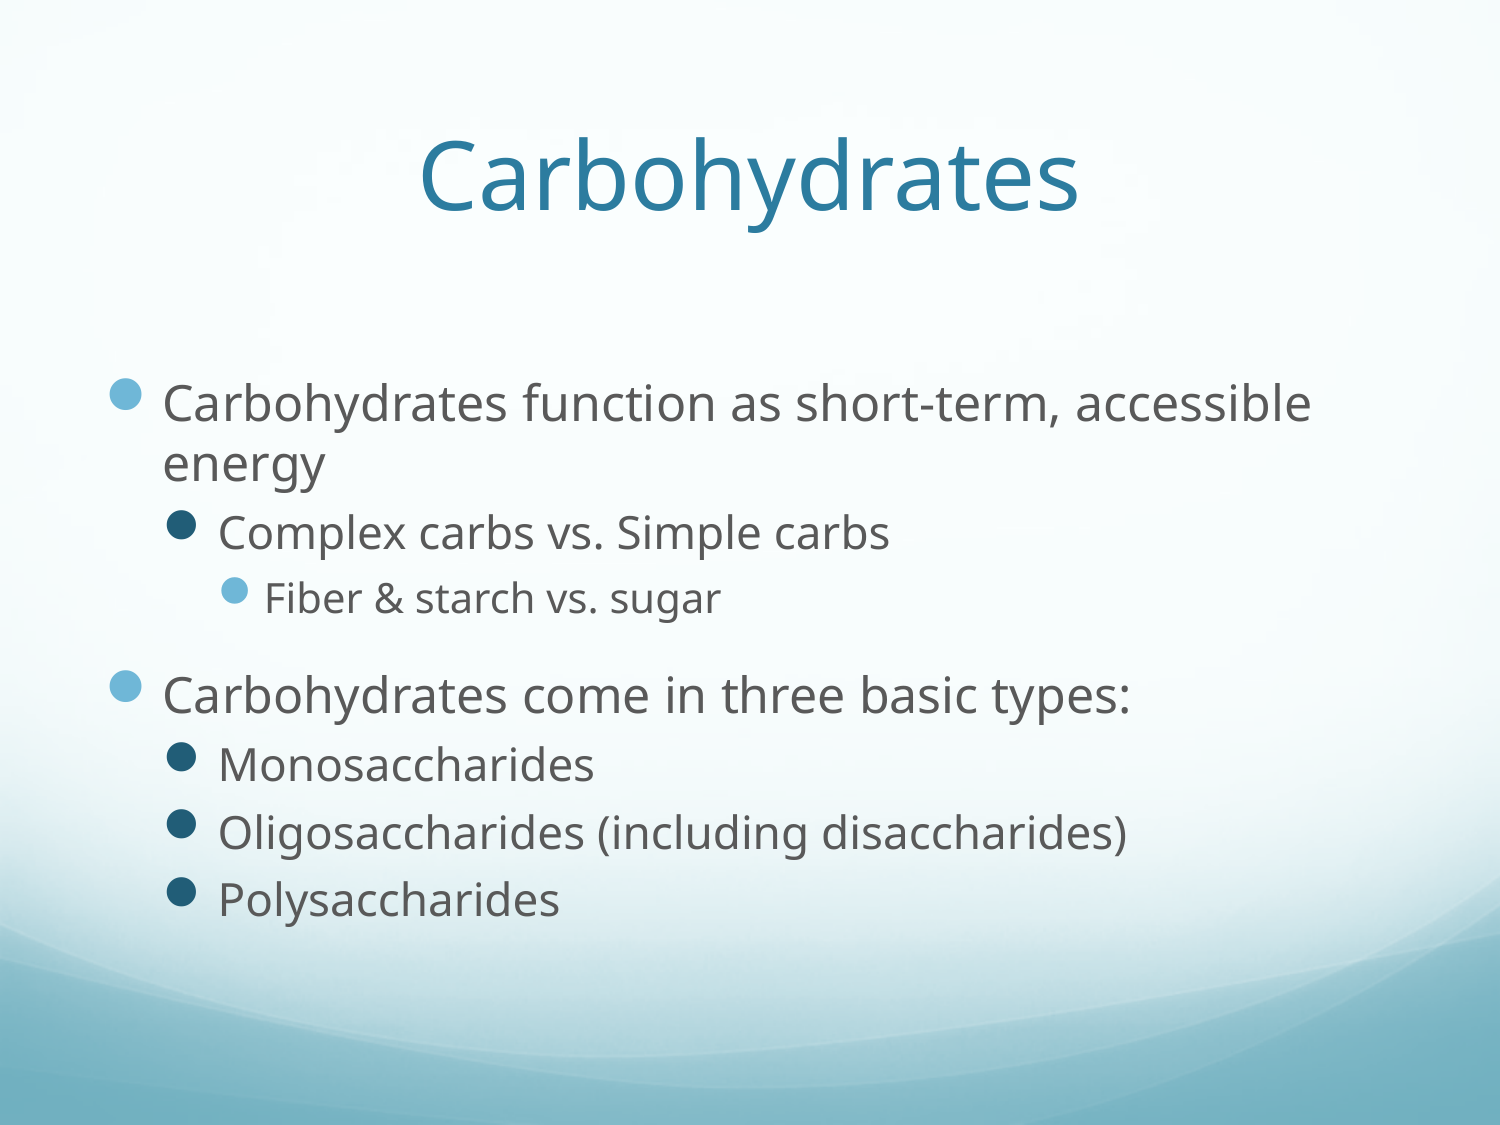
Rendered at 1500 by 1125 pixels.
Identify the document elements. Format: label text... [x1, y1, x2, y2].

title Carbohydrates [90, 17, 1410, 237]
list Carbohydrates function as short-term, accessible energy Complex carbs vs. Simple carbs Fiber & starch vs. sugar Carbohydrates come in three basic types: Monosaccharides Oligosaccharides (including disaccharides) Polysaccharides [90, 262, 1410, 975]
